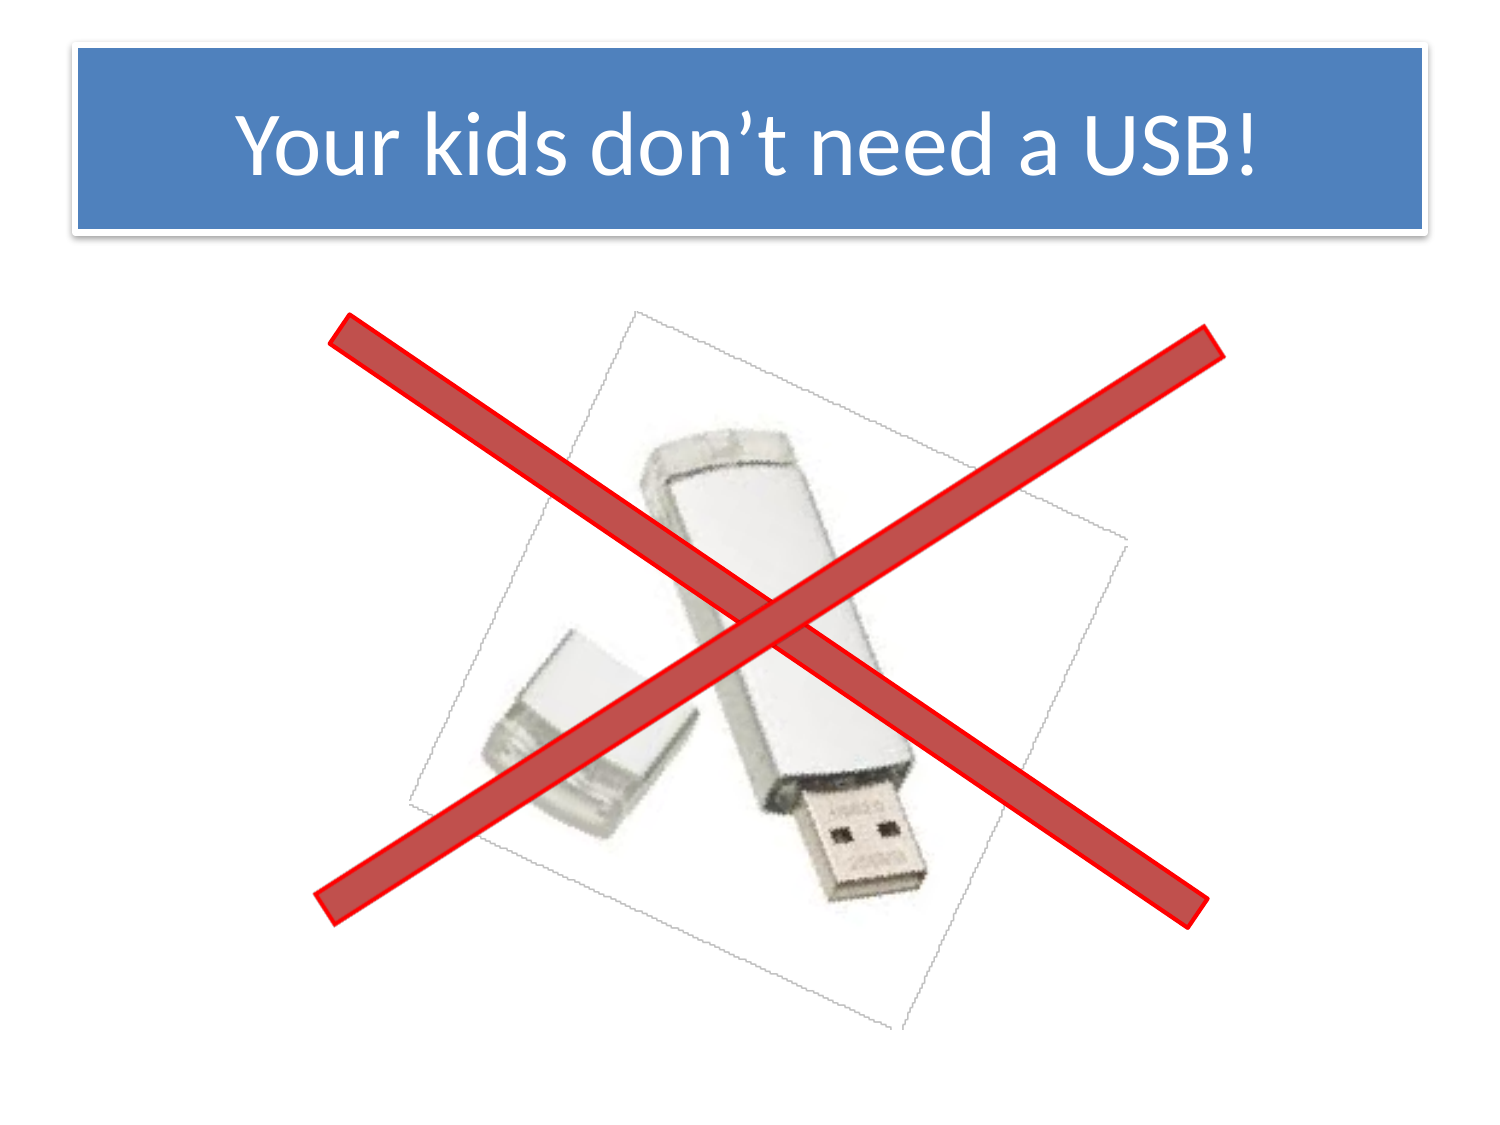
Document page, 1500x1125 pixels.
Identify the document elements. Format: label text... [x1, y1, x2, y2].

title Your kids don’t need a USB! [72, 42, 1428, 236]
picture [304, 90, 1234, 1125]
